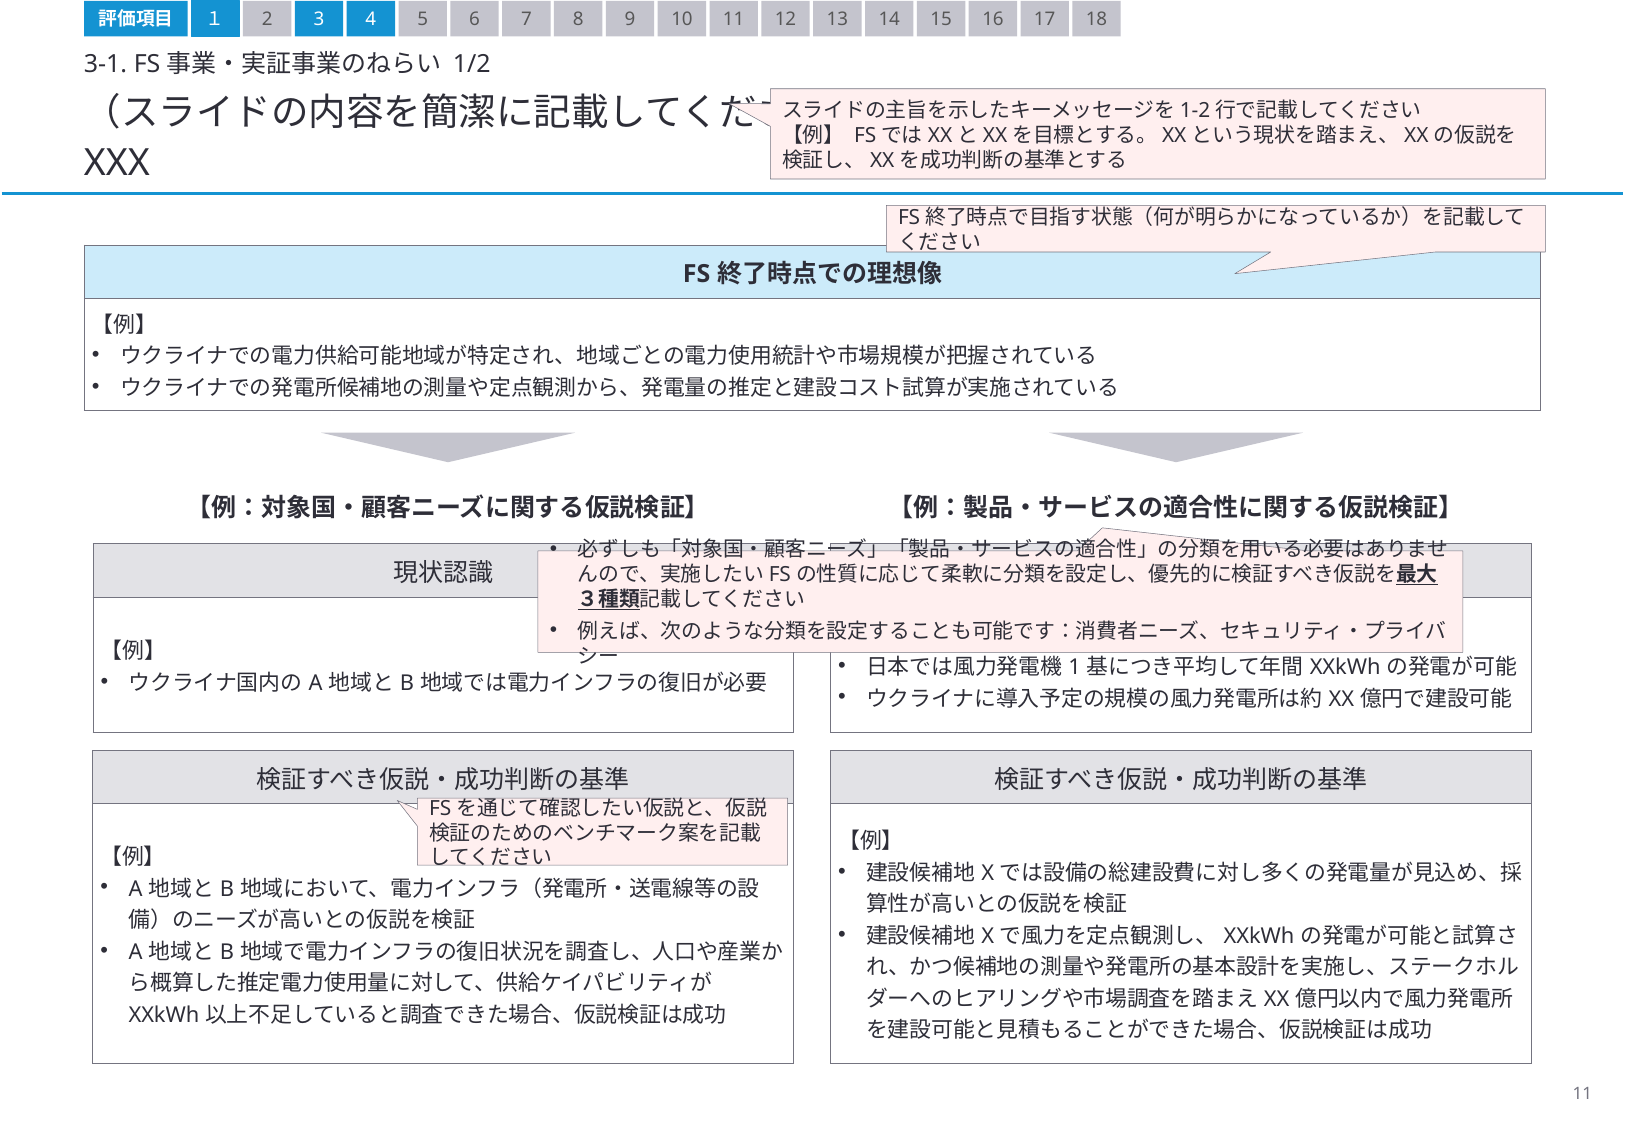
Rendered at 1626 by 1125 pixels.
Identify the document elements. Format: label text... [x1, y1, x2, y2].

table_header 検証すべき仮説・成功判断の基準 [93, 751, 793, 803]
table_header 現状認識 [94, 544, 793, 597]
table_cell 【例】 A地域とB地域において、電力インフラ（発電所・送電線等の設備）のニーズが高いとの仮説を検証 A地域とB地域で電力インフラの復旧状況を調査し、人口や産業から概算した推定電力使用量に対して、供給ケイパビリティがXXkWh以上不足していると調査できた場合、仮説検証は成功 [93, 804, 793, 1063]
text_box [320, 431, 576, 464]
text_box [1048, 431, 1304, 464]
table_header FS終了時点での理想像 [85, 246, 1540, 298]
table_cell 【例】 ウクライナ国内のA地域とB地域では電力インフラの復旧が必要 [94, 598, 793, 732]
text_box 必ずしも「対象国・顧客ニーズ」「製品・サービスの適合性」の分類を用いる必要はありませんので、実施したいFSの性質に応じて柔軟に分類を設定し、優先的に検証すべき仮説を最大３種類記載してください 例えば、次のような分類を設定することも可能です：消費者ニーズ、セキュリティ・プライバシー [537, 526, 1464, 654]
table_header 検証すべき仮説・成功判断の基準 [831, 751, 1531, 803]
list 3-1. FS事業・実証事業のねらい 1/2 [84, 40, 1543, 82]
table_cell 【例】 ウクライナでの電力供給可能地域が特定され、地域ごとの電力使用統計や市場規模が把握されている ウクライナでの発電所候補地の測量や定点観測から、発電量の推定と建設コスト試算が実施されている [85, 299, 1540, 410]
table_cell 【例】 建設候補地Xでは設備の総建設費に対し多くの発電量が見込め、採算性が高いとの仮説を検証 建設候補地Xで風力を定点観測し、XXkWhの発電が可能と試算され、かつ候補地の測量や発電所の基本設計を実施し、ステークホルダーへのヒアリングや市場調査を踏まえXX億円以内で風力発電所を建設可能と見積もることができた場合、仮説検証は成功 [831, 804, 1531, 1063]
table_cell 【例】 日本では風力発電機1基につき平均して年間XXkWhの発電が可能 ウクライナに導入予定の規模の風力発電所は約XX億円で建設可能 [831, 598, 1531, 732]
table_header 現状認識 [831, 544, 1082, 550]
text_box 【例：製品・サービスの適合性に関する仮説検証】 [811, 484, 1541, 526]
text_box FSを通じて確認したい仮説と、仮説検証のためのベンチマーク案を記載してください [396, 797, 789, 867]
text_box スライドの主旨を示したキーメッセージを1-2行で記載してください 【例】 FSではXXとXXを目標とする。XXという現状を踏まえ、XXの仮説を検証し、XXを成功判断の基準とする [728, 87, 1547, 180]
table_header 現状認識 [1264, 544, 1531, 597]
text_box FS終了時点で目指す状態（何が明らかになっているか）を記載してください [885, 204, 1547, 275]
list （スライドの内容を簡潔に記載してください） XXX [84, 83, 1543, 183]
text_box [83, 0, 1122, 37]
text_box 【例：対象国・顧客ニーズに関する仮説検証】 [83, 484, 811, 526]
